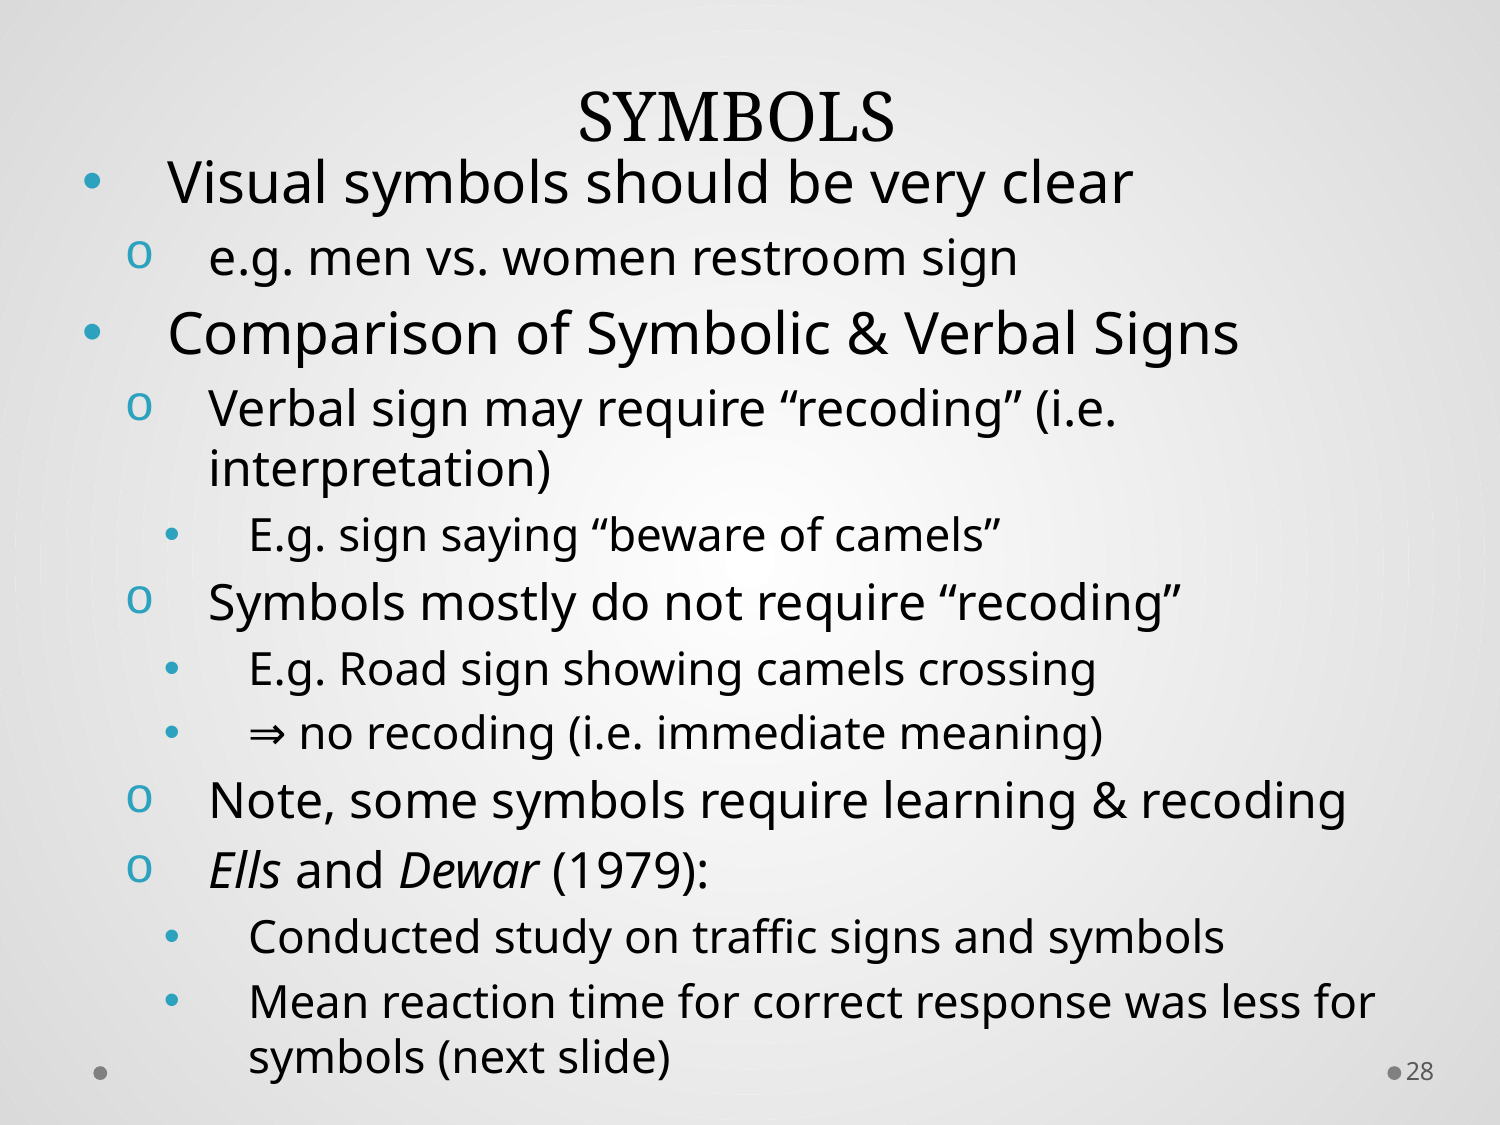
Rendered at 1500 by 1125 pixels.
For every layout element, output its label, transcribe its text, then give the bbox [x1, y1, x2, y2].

list Visual symbols should be very clear e.g. men vs. women restroom sign Comparison of Symbolic & Verbal Signs Verbal sign may require “recoding” (i.e. interpretation) E.g. sign saying “beware of camels” Symbols mostly do not require “recoding” E.g. Road sign showing camels crossing ⇒ no recoding (i.e. immediate meaning) Note, some symbols require learning & recoding Ells and Dewar (1979): Conducted study on traffic signs and symbols Mean reaction time for correct response was less for symbols (next slide) [50, 137, 1450, 1113]
title SYMBOLS [62, 62, 1413, 137]
slide_number 28 [1401, 1042, 1494, 1103]
